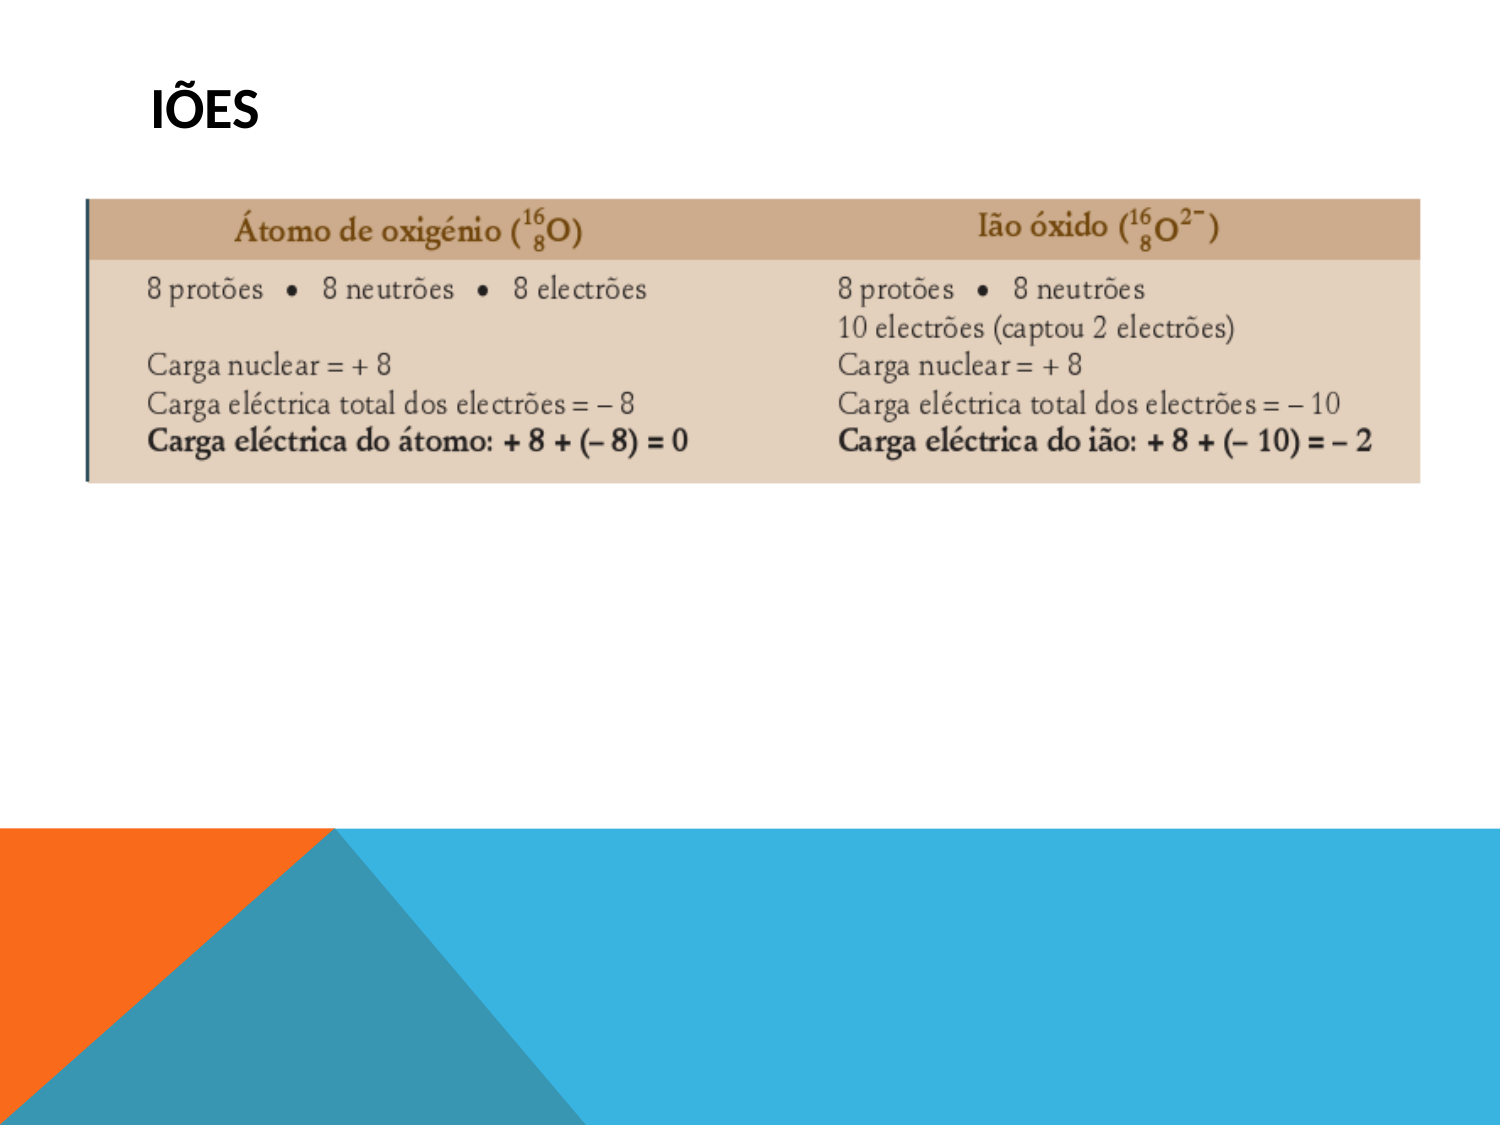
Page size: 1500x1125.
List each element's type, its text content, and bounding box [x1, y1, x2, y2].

picture [76, 184, 1424, 504]
title IÕes [135, 60, 1369, 150]
